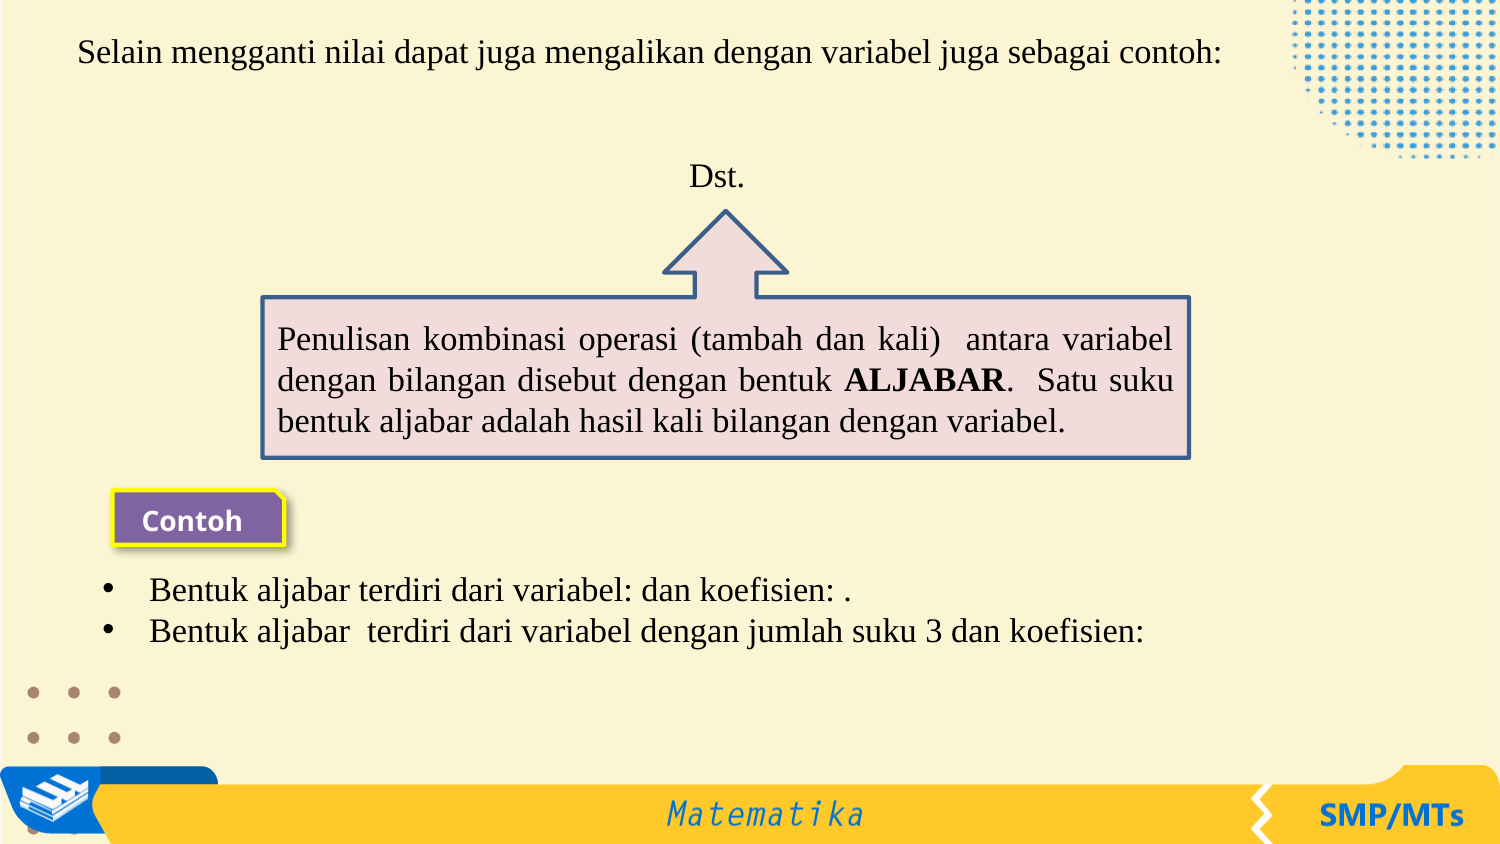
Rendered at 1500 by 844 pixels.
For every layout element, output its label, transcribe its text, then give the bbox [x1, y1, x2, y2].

text_box Penulisan kombinasi operasi (tambah dan kali) antara variabel dengan bilangan disebut dengan bentuk ALJABAR. Satu suku bentuk aljabar adalah hasil kali bilangan dengan variabel. [260, 208, 1192, 460]
picture [0, 0, 1500, 844]
text_box Contoh [110, 488, 287, 547]
